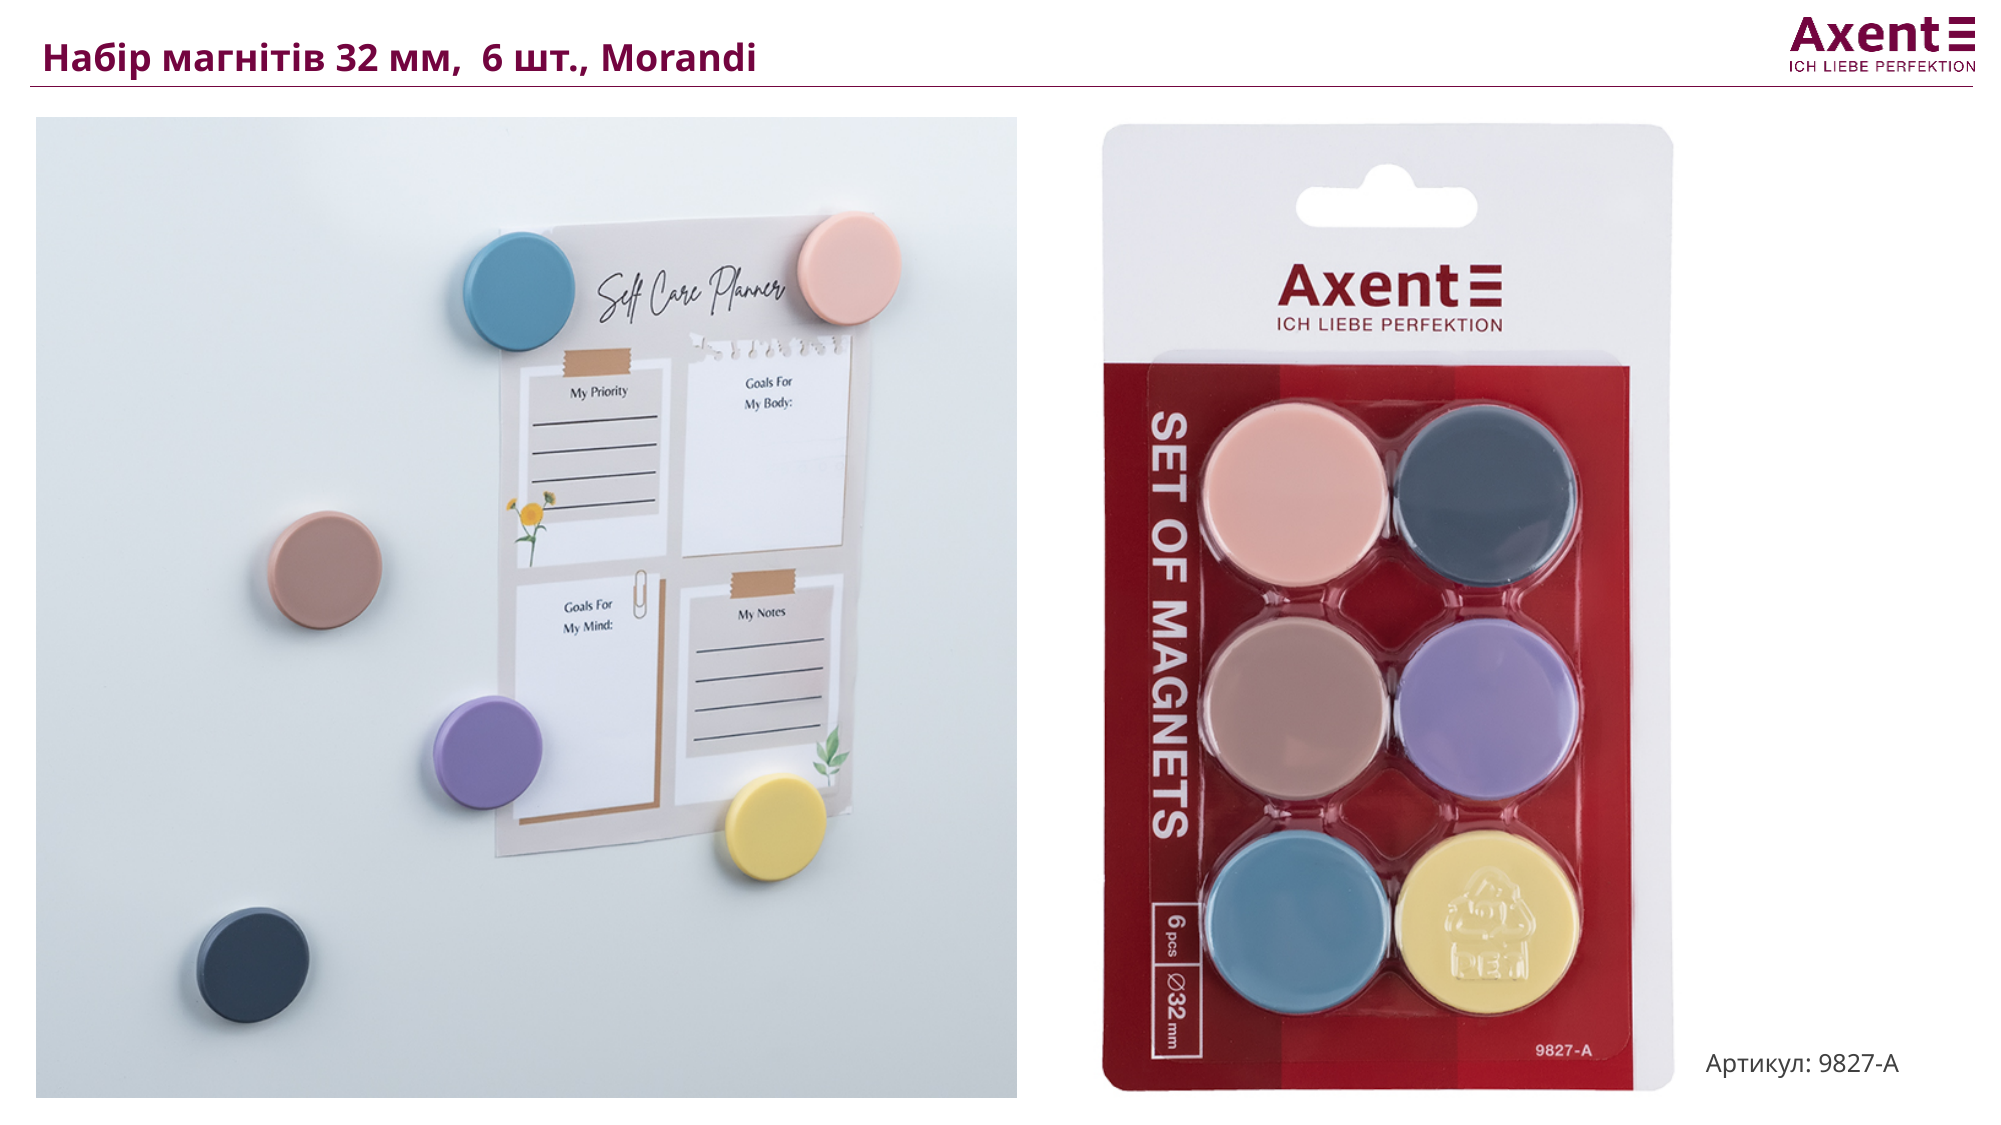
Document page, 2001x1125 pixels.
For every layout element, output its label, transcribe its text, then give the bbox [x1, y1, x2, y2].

picture [1790, 17, 1975, 73]
text_box Артикул: 9827-А [1707, 1025, 1946, 1086]
picture [36, 117, 1017, 1098]
picture [1073, 117, 1707, 1098]
text_box Набір магнітів 32 мм, 6 шт., Morandi [27, 4, 1812, 87]
